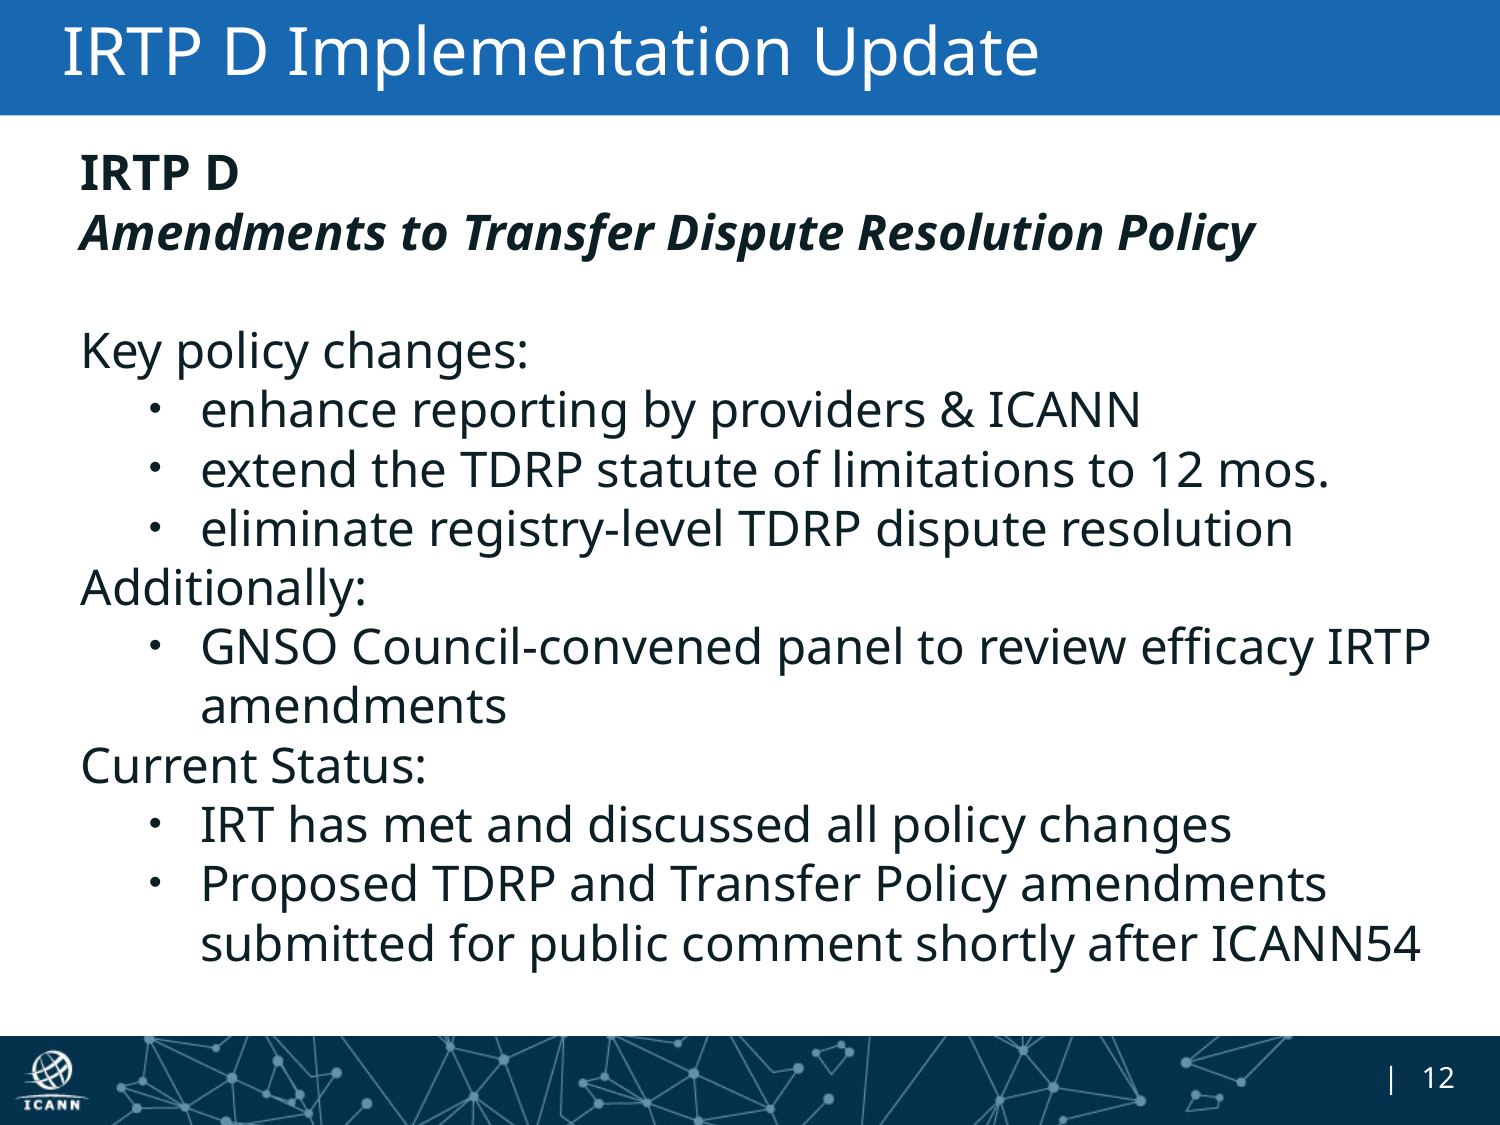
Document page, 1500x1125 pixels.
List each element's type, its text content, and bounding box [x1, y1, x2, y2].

text_box IRTP D Amendments to Transfer Dispute Resolution Policy Key policy changes: enhance reporting by providers & ICANN extend the TDRP statute of limitations to 12 mos. eliminate registry-level TDRP dispute resolution Additionally: GNSO Council-convened panel to review efficacy IRTP amendments Current Status: IRT has met and discussed all policy changes Proposed TDRP and Transfer Policy amendments submitted for public comment shortly after ICANN54 [65, 134, 1448, 1035]
picture [0, 1036, 1500, 1125]
title IRTP D Implementation Update [0, 0, 1500, 116]
